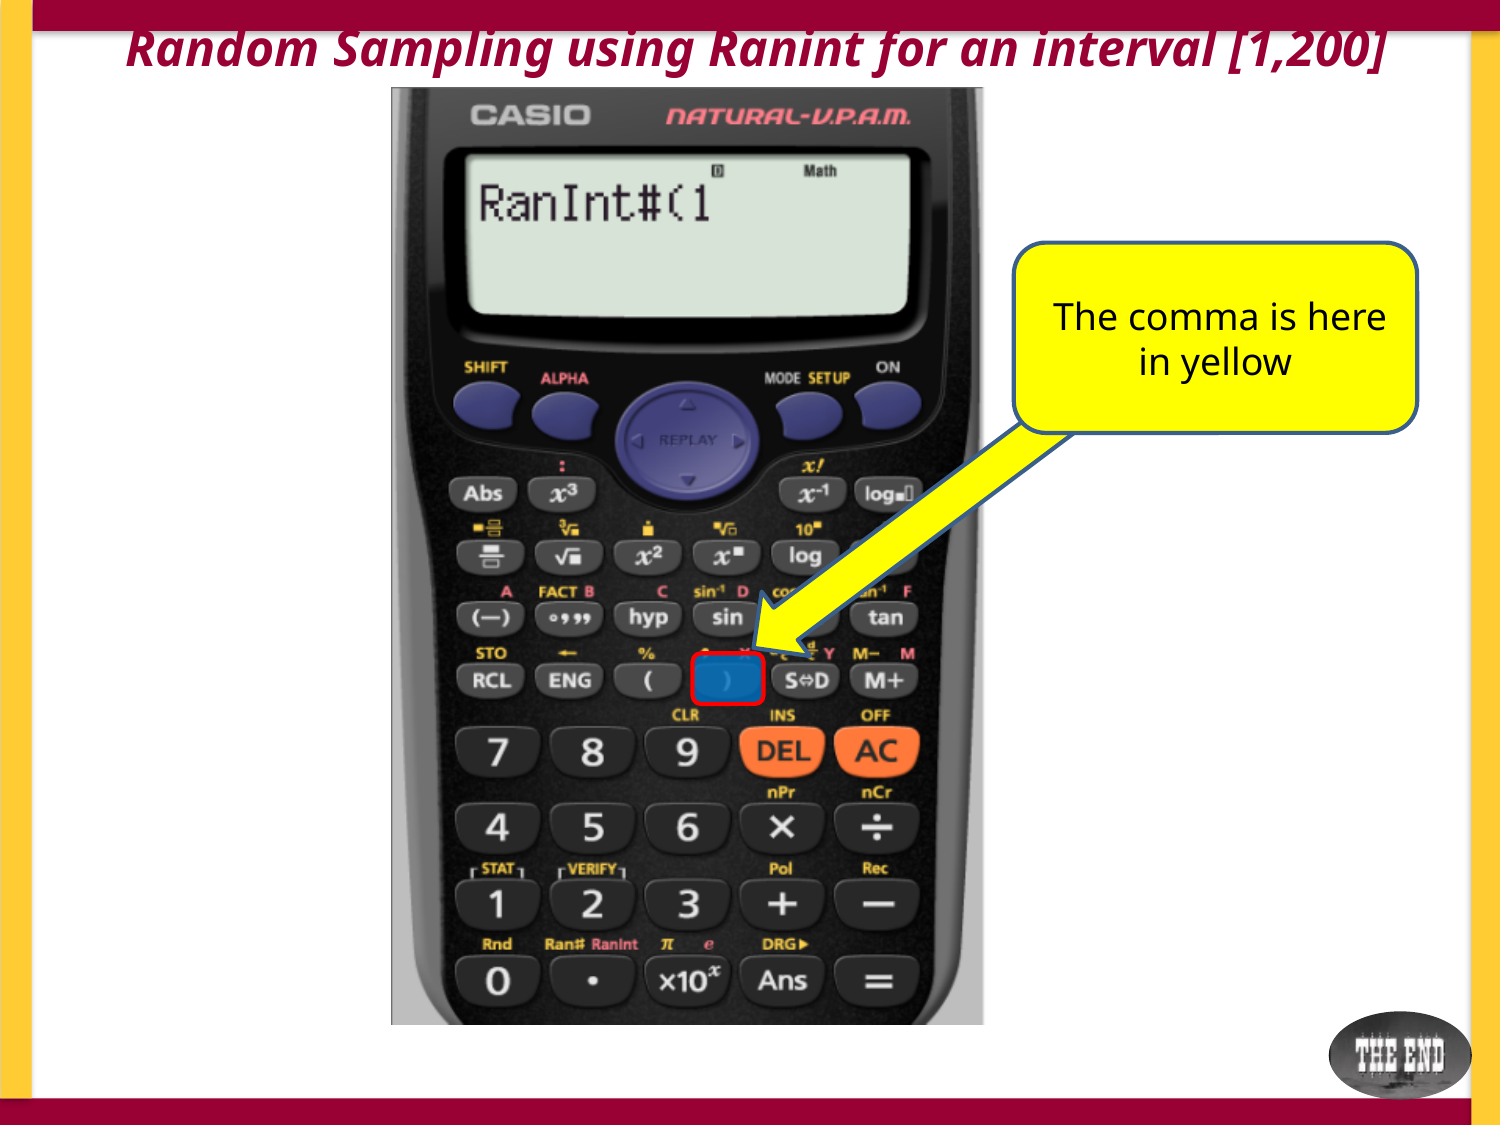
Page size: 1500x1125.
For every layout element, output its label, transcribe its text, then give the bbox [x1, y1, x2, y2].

text_box The comma is here in yellow [1011, 240, 1420, 436]
picture [1328, 1011, 1472, 1100]
text_box [991, 422, 1074, 498]
picture [391, 86, 986, 1025]
text_box Random Sampling using Ranint for an interval [1,200] [32, 9, 1481, 85]
